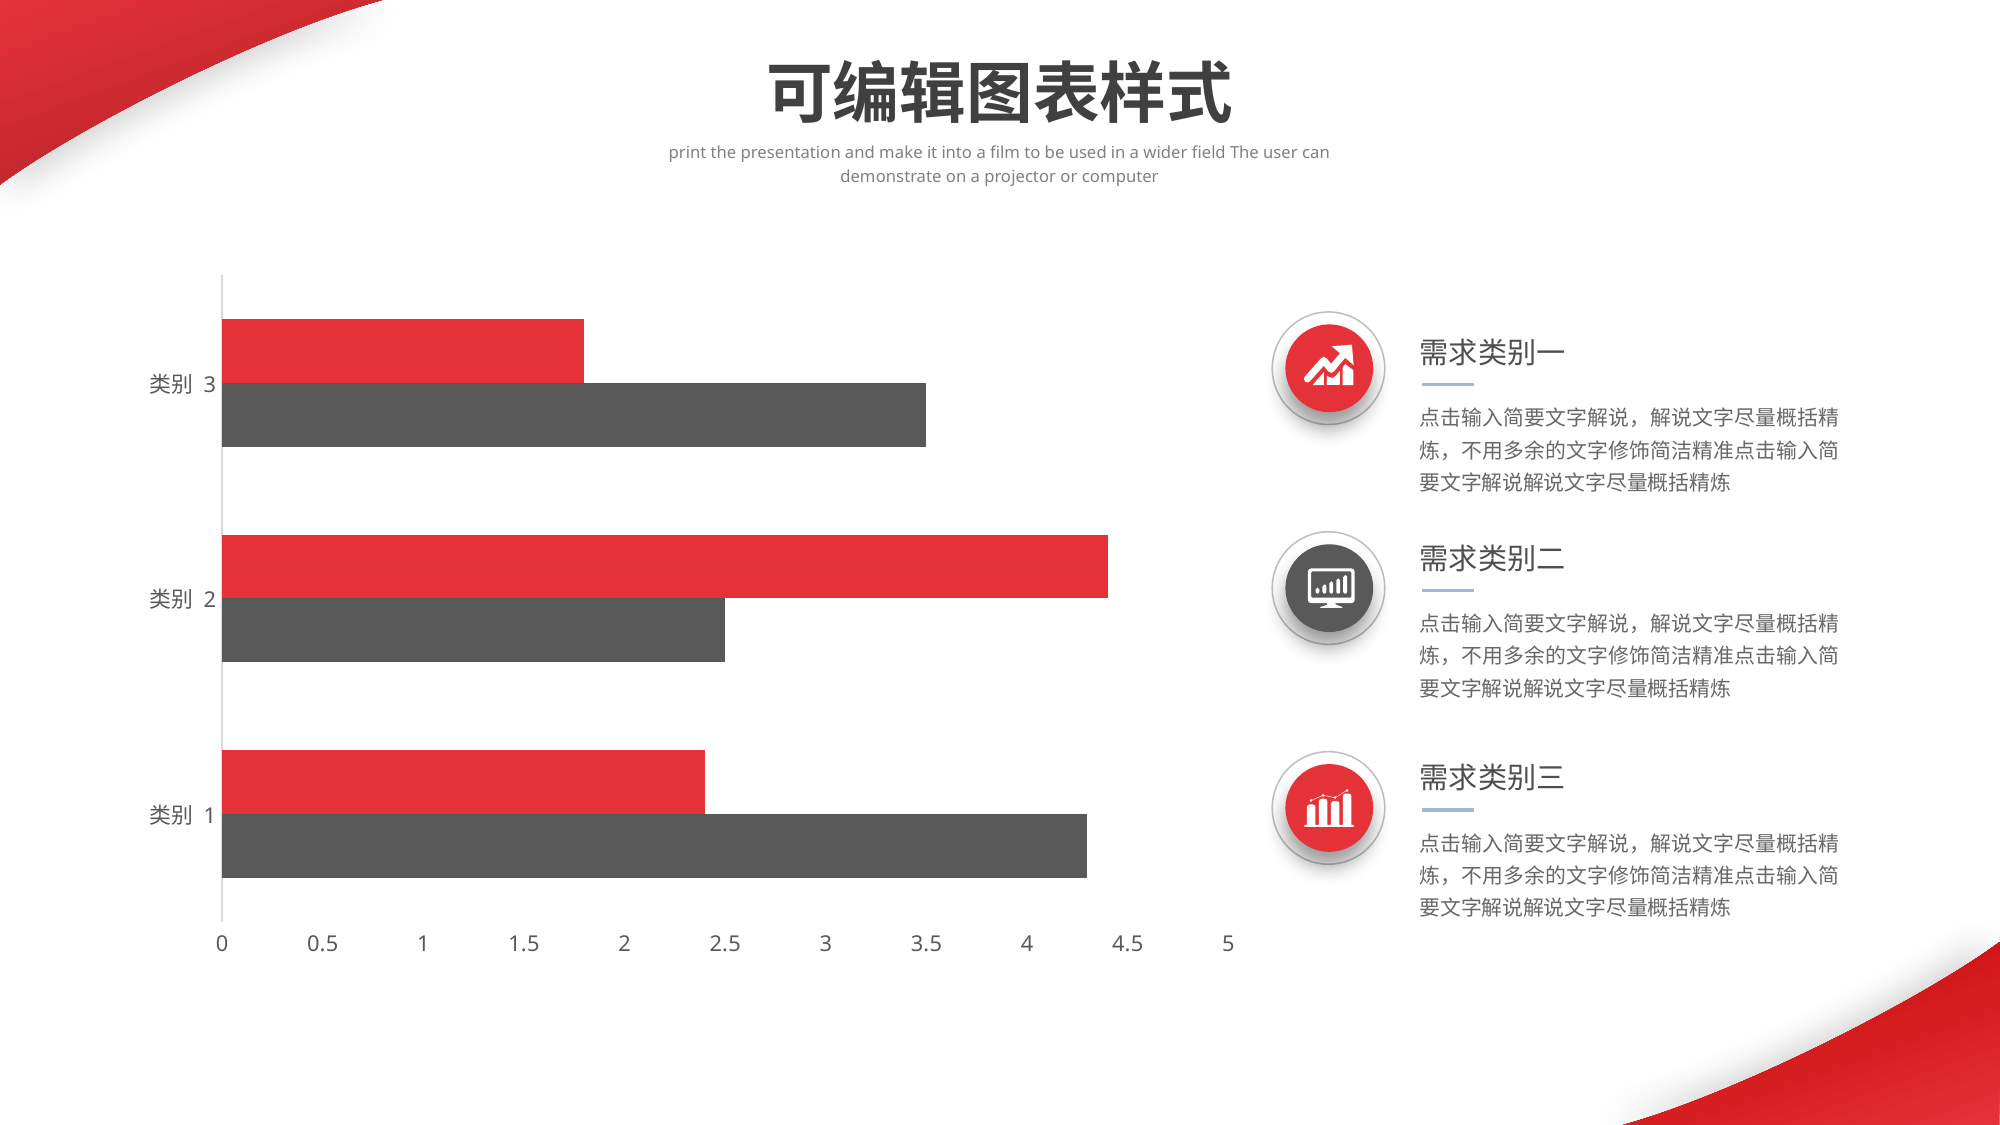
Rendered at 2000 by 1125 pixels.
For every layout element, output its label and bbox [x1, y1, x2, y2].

text_box [1303, 344, 1354, 386]
text_box [1404, 521, 1854, 741]
text_box [1404, 316, 1854, 521]
chart [126, 260, 1258, 972]
text_box [1271, 751, 1385, 865]
text_box [649, 43, 1351, 195]
text_box [1271, 531, 1385, 645]
text_box [1271, 311, 1385, 425]
text_box [1404, 741, 1854, 962]
